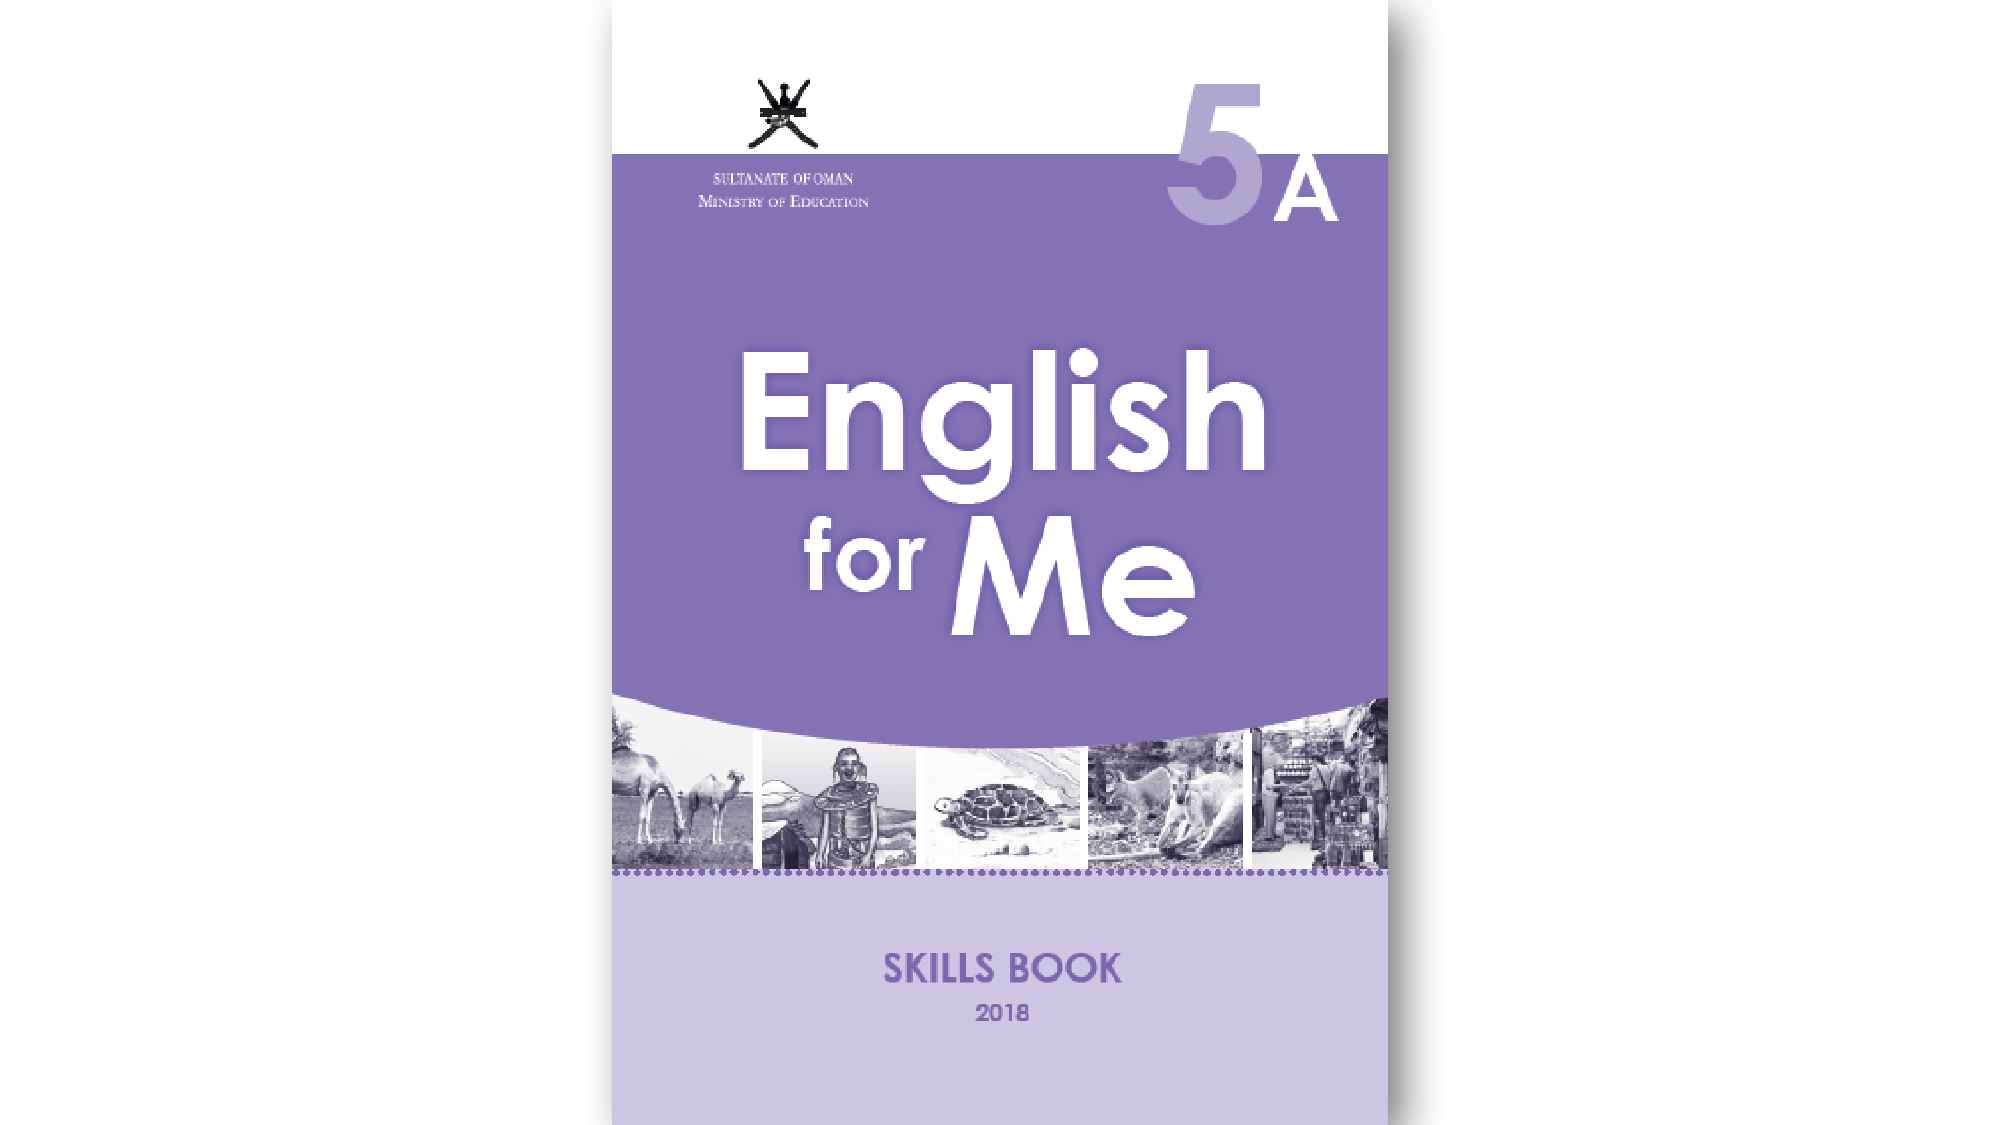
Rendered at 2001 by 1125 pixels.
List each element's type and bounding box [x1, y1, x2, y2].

picture [612, 0, 1388, 1125]
